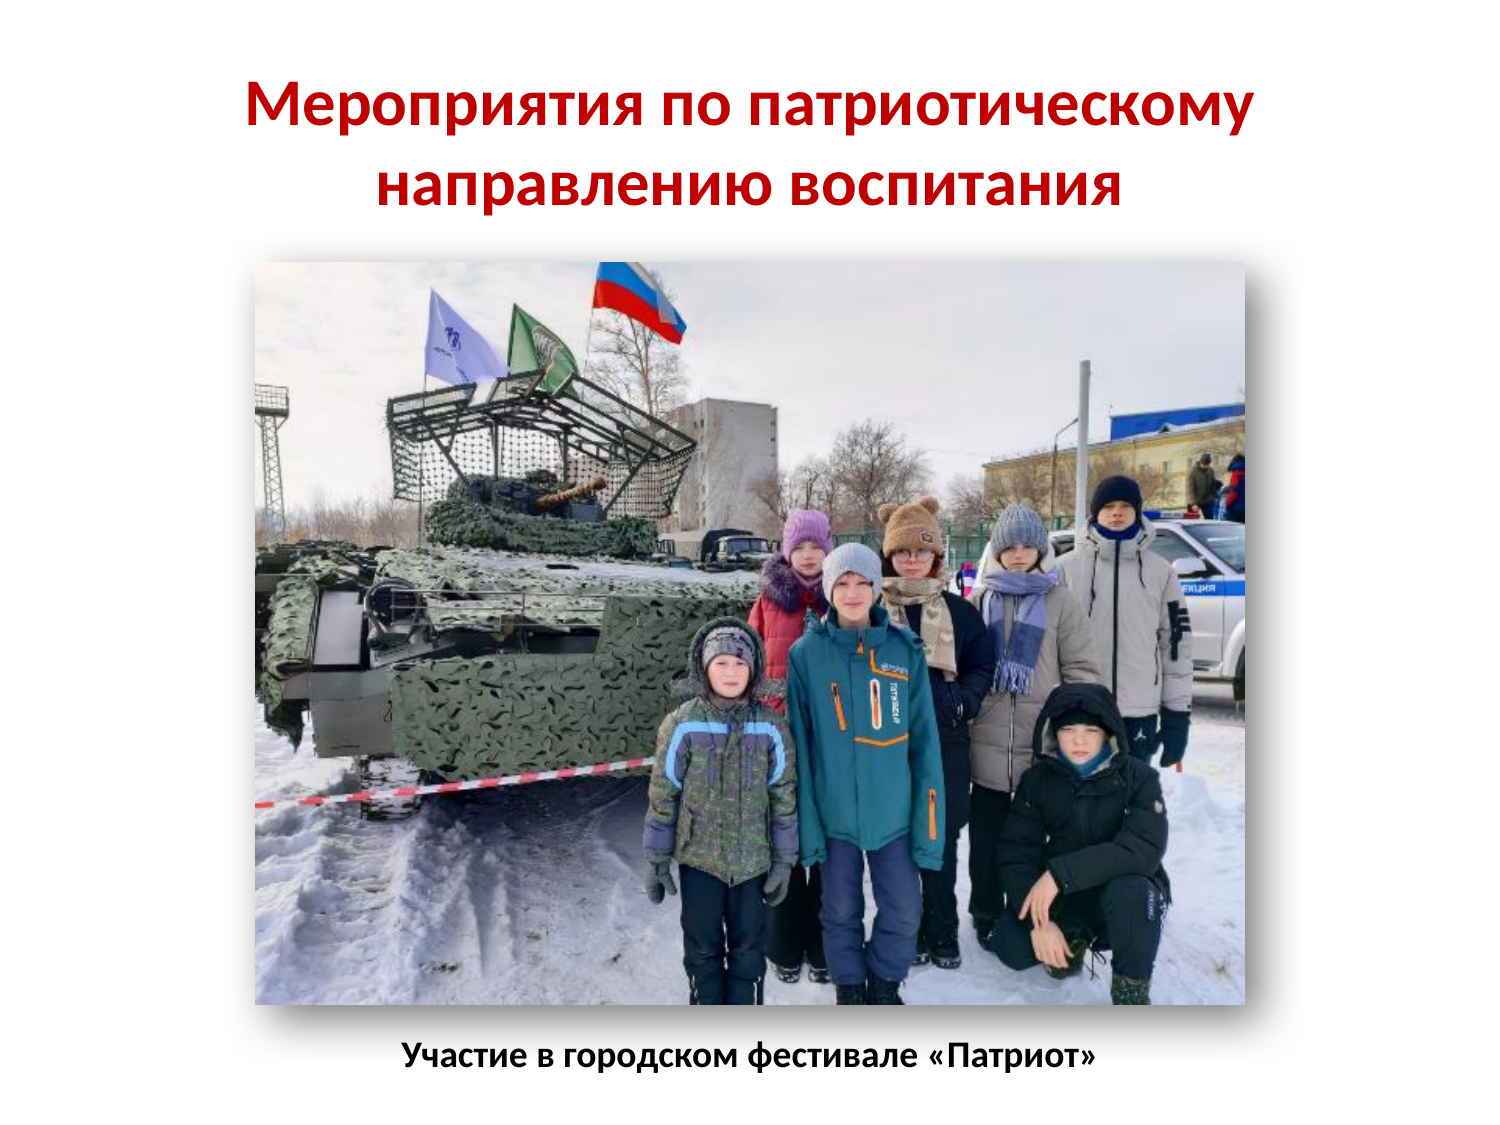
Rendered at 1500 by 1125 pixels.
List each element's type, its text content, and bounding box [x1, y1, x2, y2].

text_box Участие в городском фестивале «Патриот» [386, 1023, 1115, 1083]
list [254, 262, 1246, 1006]
title Мероприятия по патриотическому направлению воспитания [75, 45, 1425, 233]
